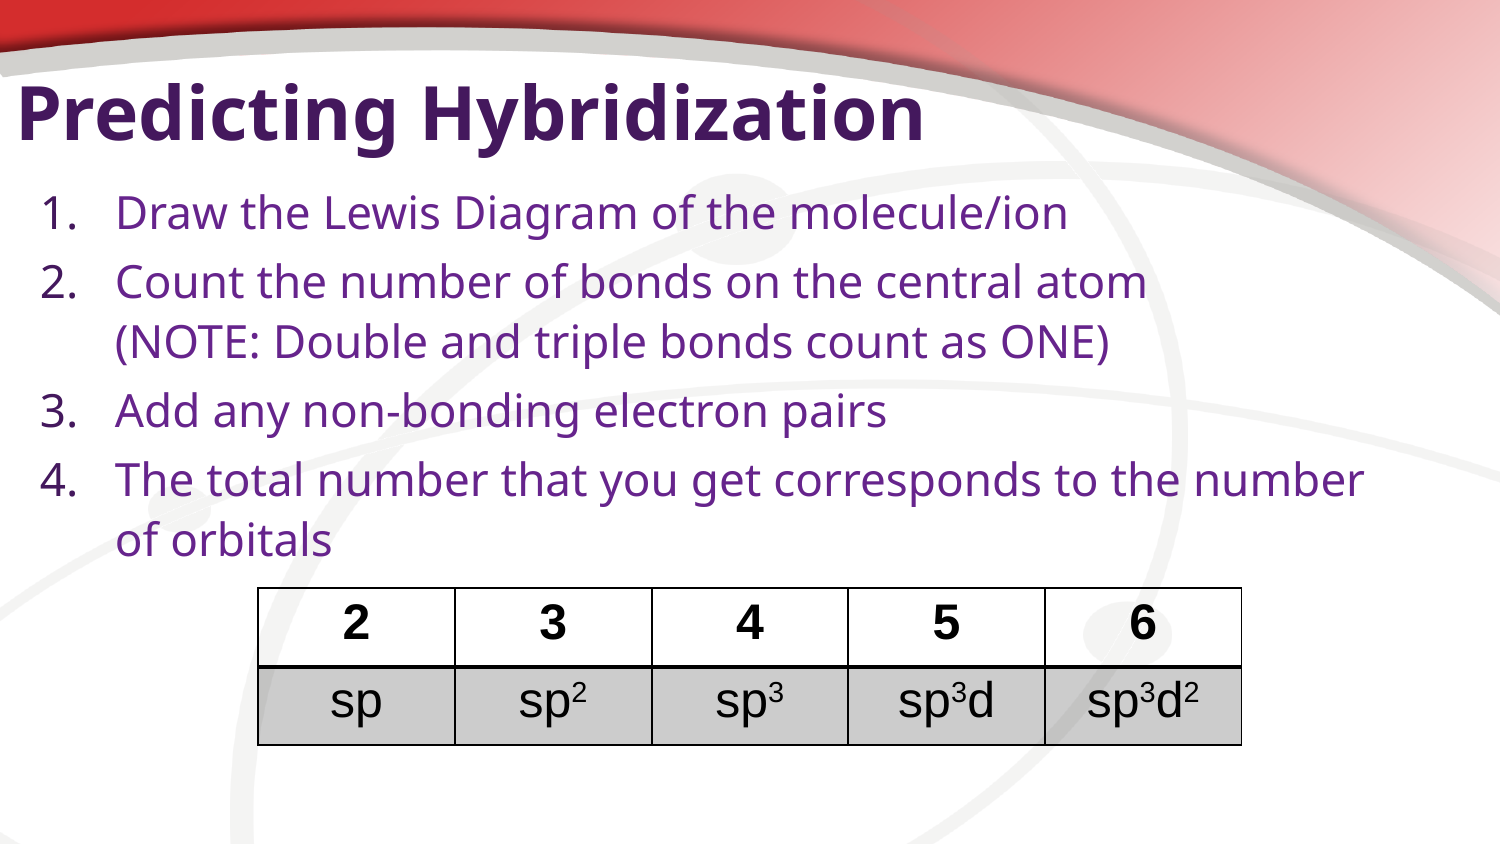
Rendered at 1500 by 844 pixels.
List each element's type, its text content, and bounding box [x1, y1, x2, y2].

table_cell sp [259, 669, 454, 744]
table_cell sp3d2 [1046, 669, 1241, 744]
table_header 6 [1046, 589, 1241, 665]
title Predicting Hybridization [0, 71, 1338, 150]
list Draw the Lewis Diagram of the molecule/ion Count the number of bonds on the central atom (NOTE: Double and triple bonds count as ONE) Add any non-bonding electron pairs The total number that you get corresponds to the number of orbitals [24, 171, 1388, 769]
table_header 2 [259, 589, 454, 665]
table_cell sp3 [653, 669, 847, 744]
picture [0, 0, 1500, 844]
table_header 3 [456, 589, 651, 665]
table_header 4 [653, 589, 847, 665]
table_cell sp2 [456, 669, 651, 744]
table_cell sp3d [849, 669, 1044, 744]
table_header 5 [849, 589, 1044, 665]
